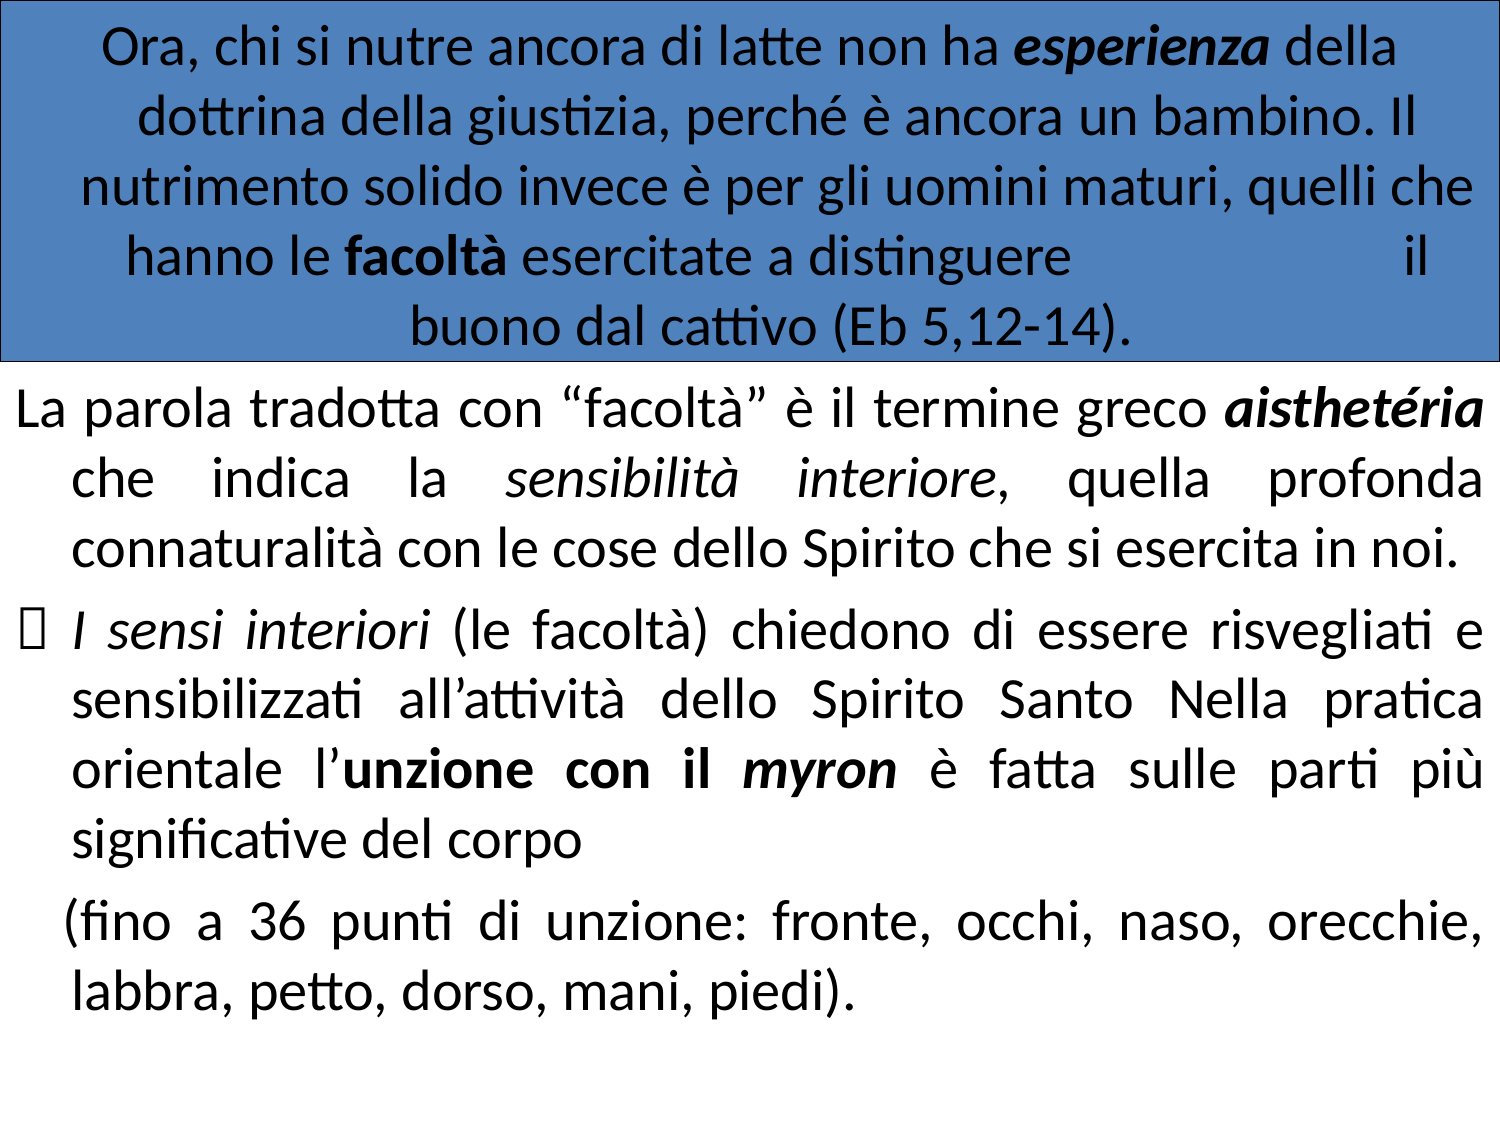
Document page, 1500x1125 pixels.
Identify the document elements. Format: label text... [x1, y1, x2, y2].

list Ora, chi si nutre ancora di latte non ha esperienza della dottrina della giustizia, perché è ancora un bambino. Il nutrimento solido invece è per gli uomini maturi, quelli che hanno le facoltà esercitate a distinguere il buono dal cattivo (Eb 5,12-14). La parola tradotta con “facoltà” è il termine greco ai­sthetéria che indica la sensibilità interiore, quella profonda connaturalità con le cose dello Spirito che si esercita in noi.  I sensi interiori (le facoltà) chiedono di essere risvegliati e sensibilizzati all’attività dello Spirito Santo Nella pratica orientale l’unzione con il myron è fatta sulle parti più significative del corpo (fino a 36 punti di unzione: fronte, occhi, naso, orecchie, labbra, petto, dorso, mani, piedi). [0, 0, 1500, 1125]
